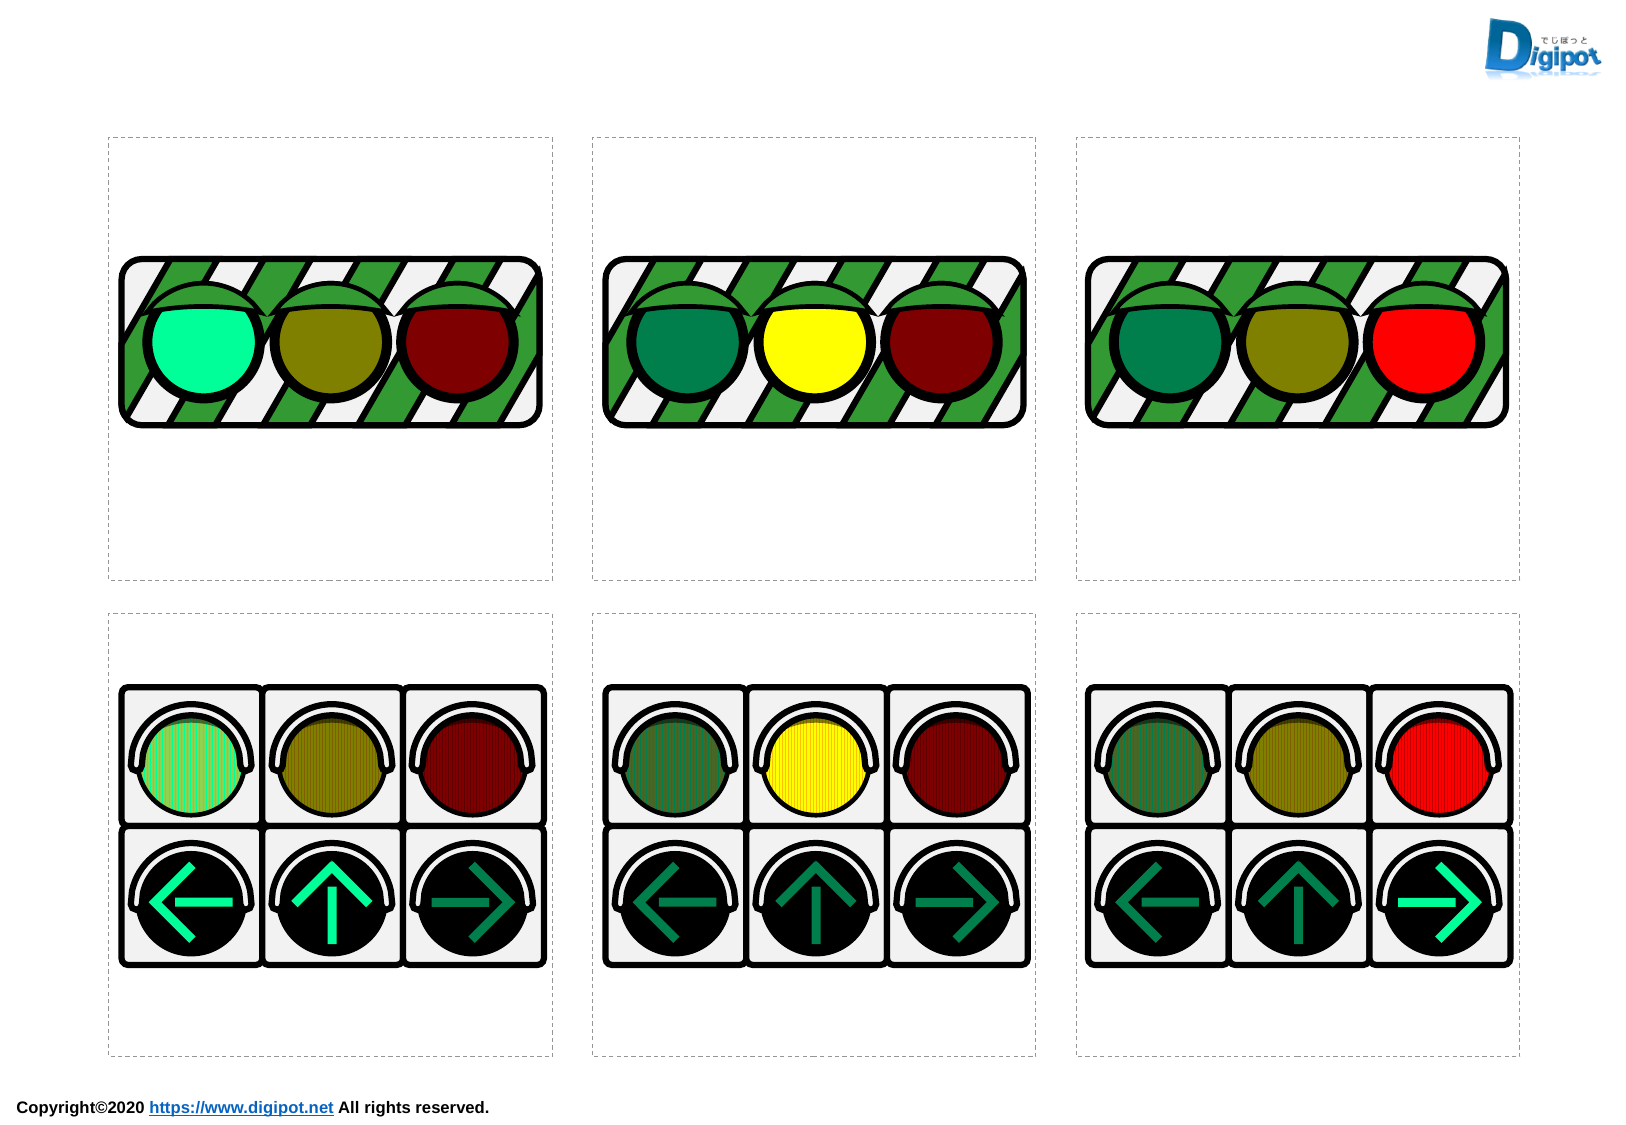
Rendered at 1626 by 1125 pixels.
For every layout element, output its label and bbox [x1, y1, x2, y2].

text_box [1088, 258, 1507, 426]
text_box [605, 687, 1028, 965]
picture [1485, 18, 1602, 82]
text_box [121, 687, 544, 965]
text_box [605, 258, 1024, 426]
text_box [121, 258, 540, 426]
text_box [1088, 687, 1511, 965]
